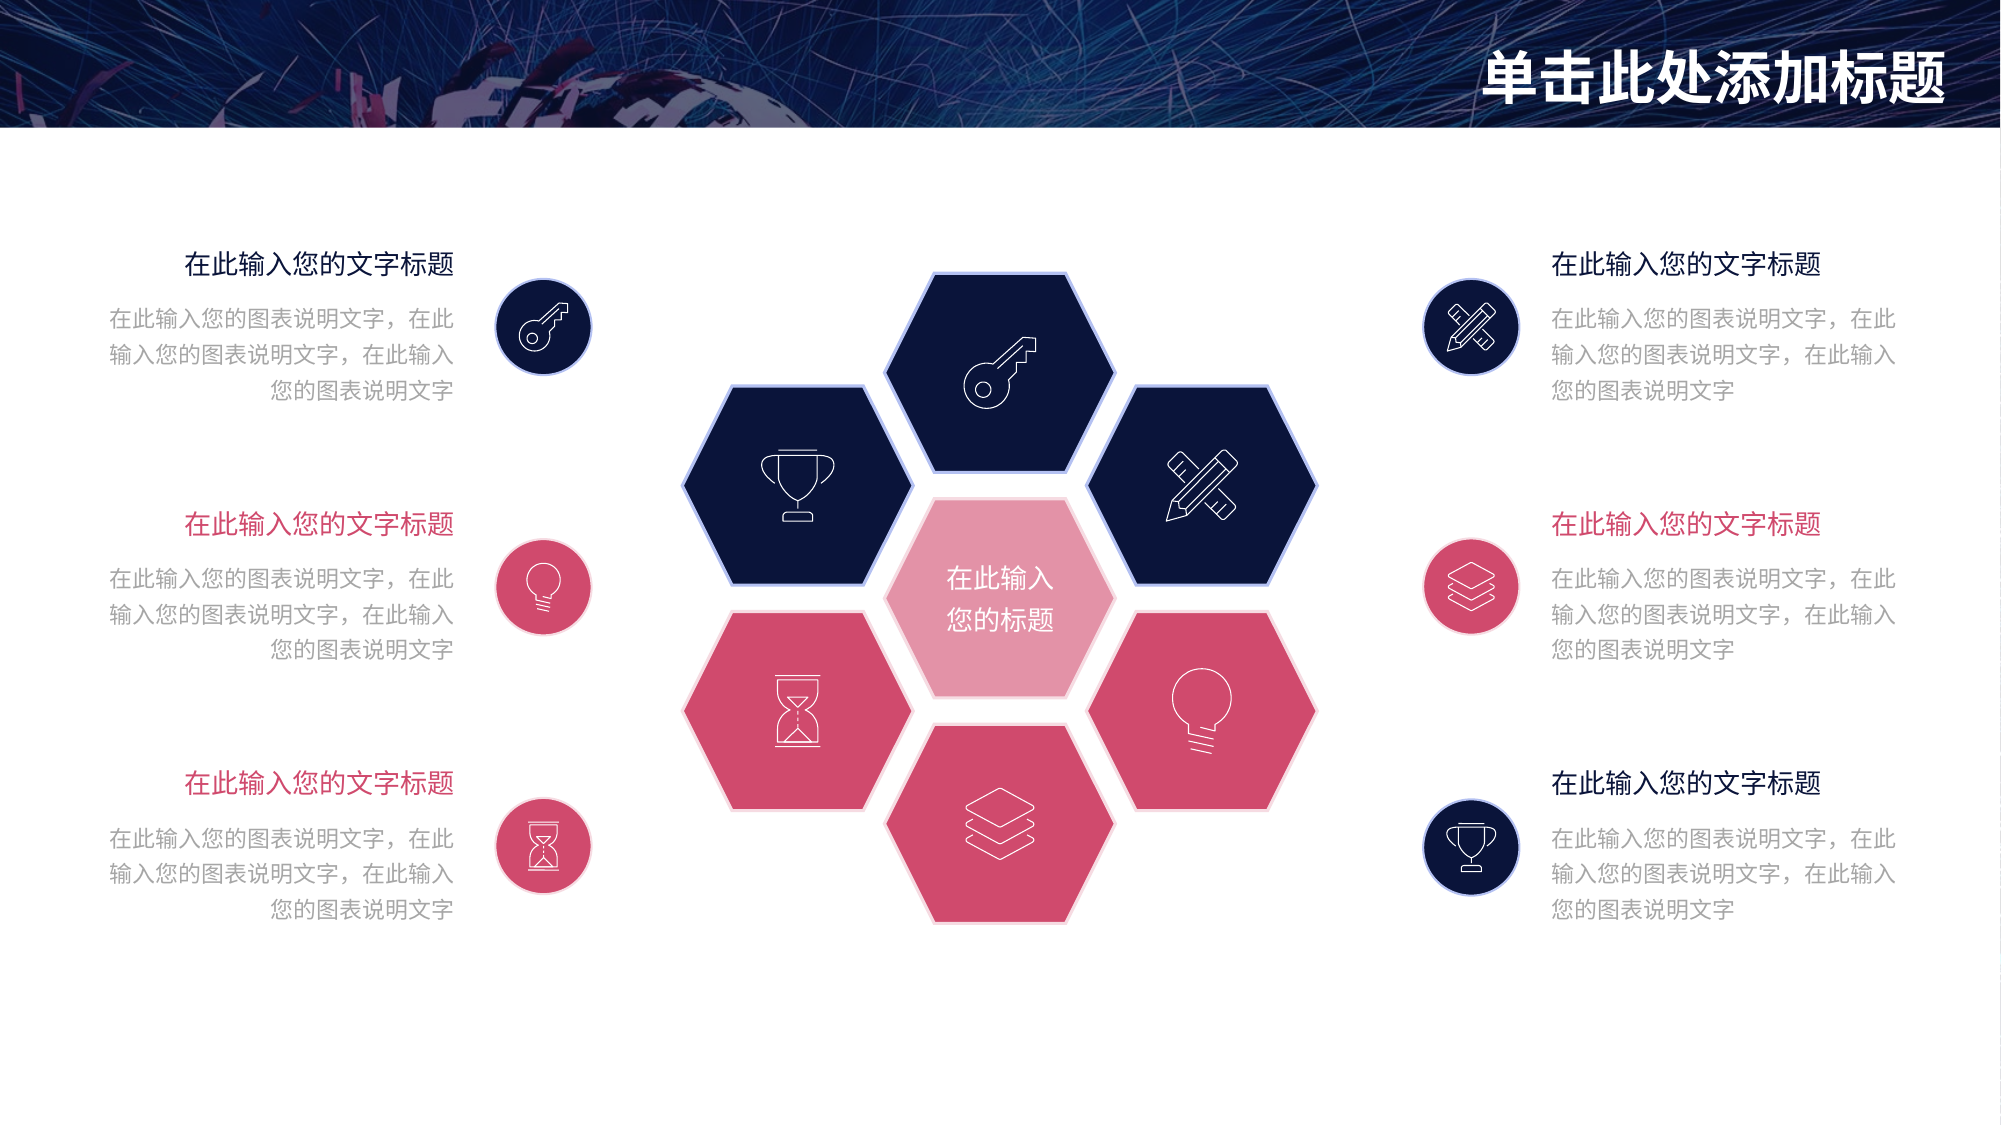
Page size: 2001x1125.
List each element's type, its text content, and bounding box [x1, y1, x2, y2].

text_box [682, 611, 914, 811]
text_box 在此输入您的文字标题 在此输入您的图表说明文字，在此输入您的图表说明文字，在此输入您的图表说明文字 [1531, 227, 1926, 418]
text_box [495, 797, 592, 895]
text_box 在此输入您的文字标题 在此输入您的图表说明文字，在此输入您的图表说明文字，在此输入您的图表说明文字 [80, 227, 475, 418]
text_box 在此输入您的文字标题 在此输入您的图表说明文字，在此输入您的图表说明文字，在此输入您的图表说明文字 [80, 747, 475, 938]
text_box 在此输入您的文字标题 在此输入您的图表说明文字，在此输入您的图表说明文字，在此输入您的图表说明文字 [80, 487, 475, 678]
text_box 在此输入您的文字标题 在此输入您的图表说明文字，在此输入您的图表说明文字，在此输入您的图表说明文字 [1531, 747, 1926, 938]
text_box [1086, 611, 1318, 811]
text_box 在此输入您的文字标题 在此输入您的图表说明文字，在此输入您的图表说明文字，在此输入您的图表说明文字 [1531, 487, 1926, 678]
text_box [884, 273, 1116, 473]
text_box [1423, 278, 1520, 376]
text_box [495, 539, 592, 636]
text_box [1086, 386, 1318, 586]
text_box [884, 724, 1116, 924]
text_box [495, 278, 592, 376]
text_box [682, 386, 914, 586]
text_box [884, 498, 1116, 698]
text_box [1423, 538, 1520, 635]
title 单击此处添加标题 [236, 33, 1962, 128]
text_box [1423, 799, 1520, 896]
